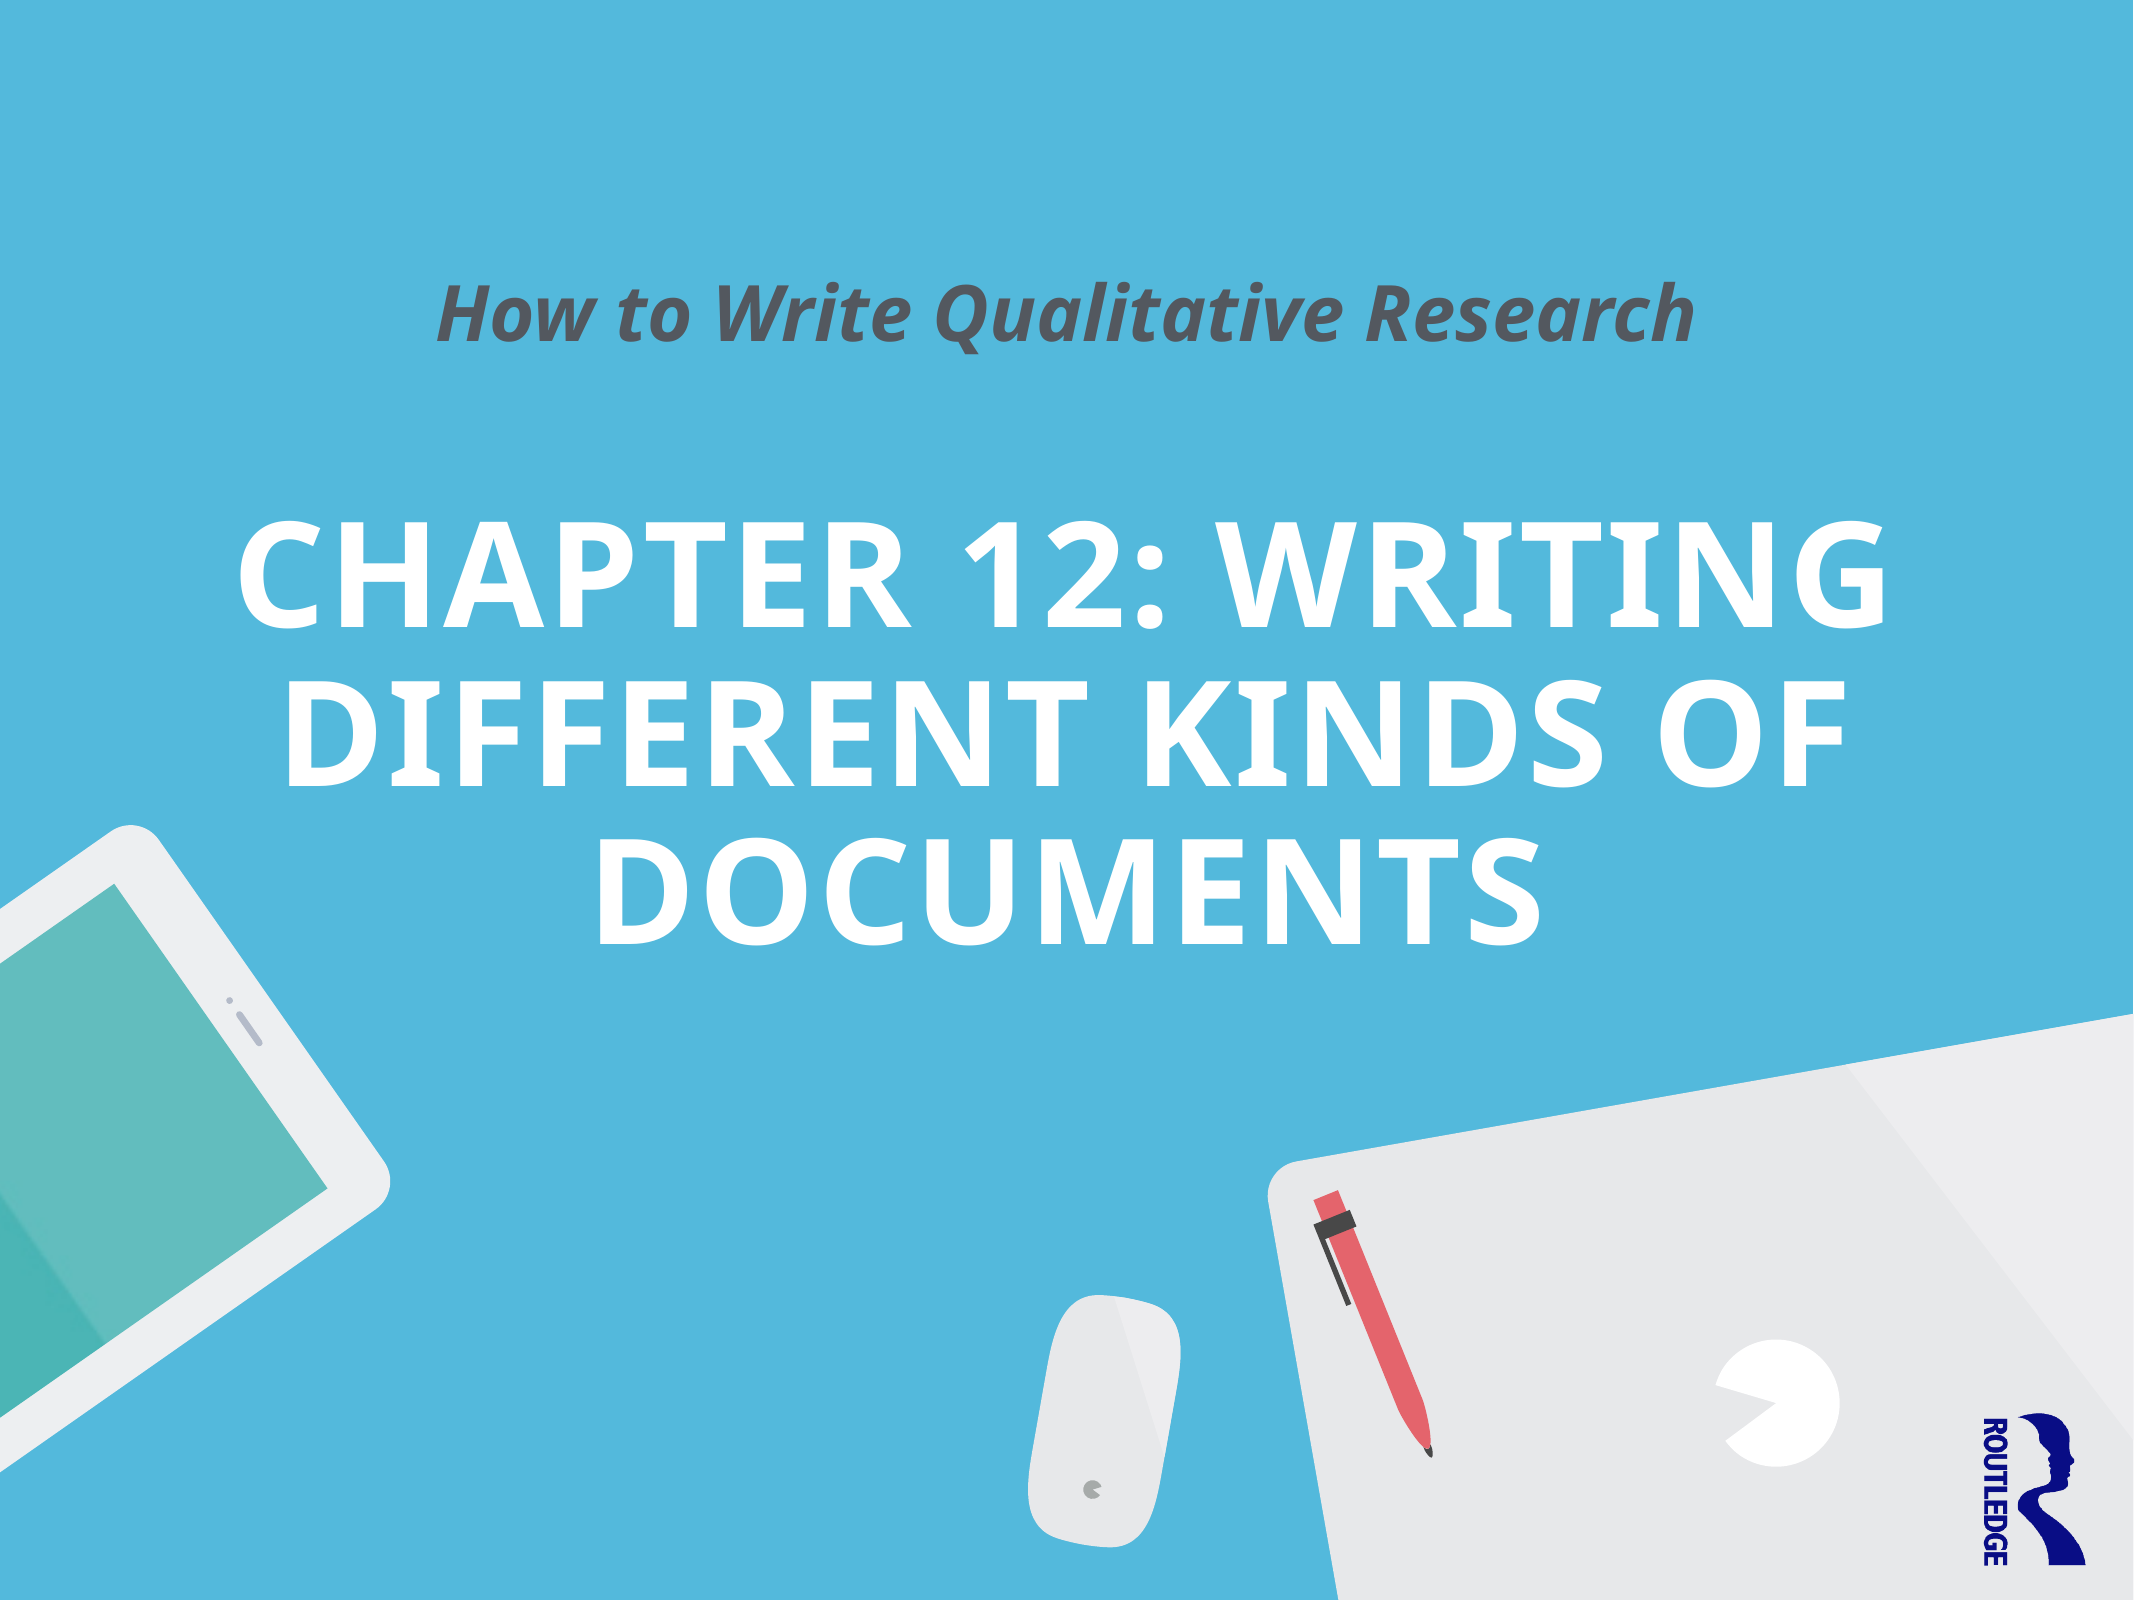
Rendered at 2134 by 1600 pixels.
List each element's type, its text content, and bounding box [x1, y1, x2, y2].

title Chapter 12: Writing Different kinds of Documents [207, 373, 1926, 1104]
picture [0, 883, 328, 1418]
picture [1983, 1412, 2088, 1566]
